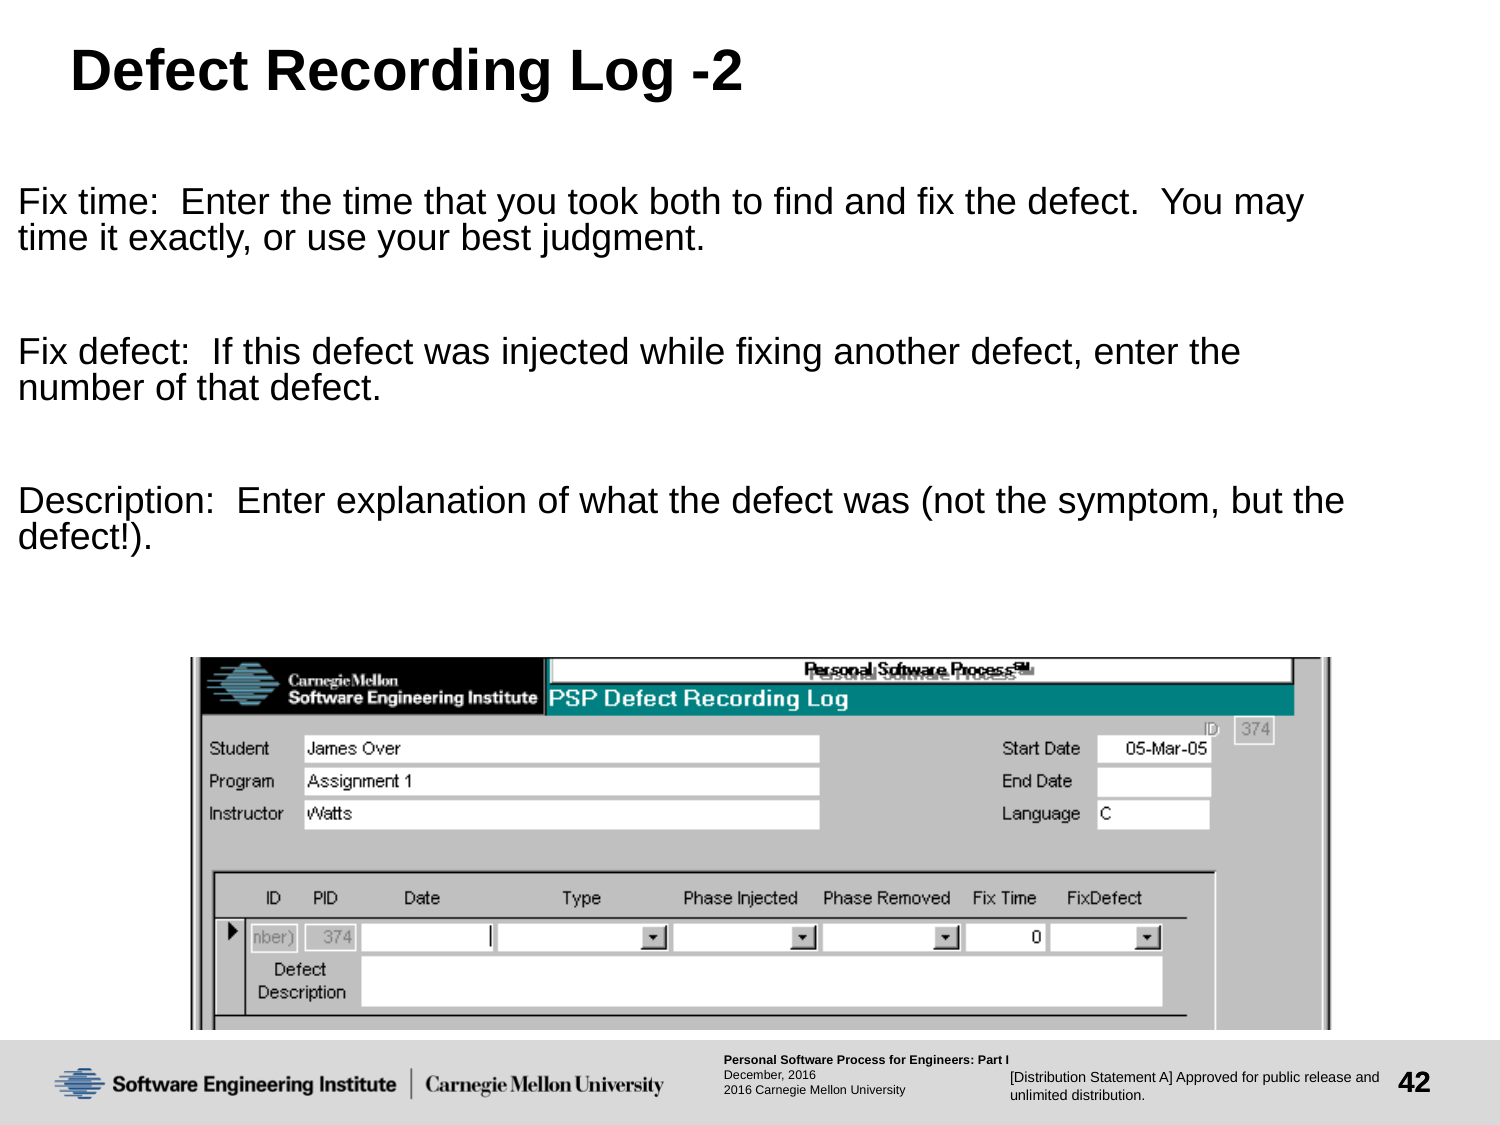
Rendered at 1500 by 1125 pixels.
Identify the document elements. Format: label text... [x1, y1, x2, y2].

picture [46, 1061, 673, 1104]
title Defect Recording Log -2 [51, 16, 1299, 127]
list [190, 657, 1333, 1031]
list Fix time: Enter the time that you took both to find and fix the defect. You may time it exactly, or use your best judgment. Fix defect: If this defect was injected while fixing another defect, enter the number of that defect. Description: Enter explanation of what the defect was (not the symptom, but the defect!). [0, 177, 1365, 1000]
